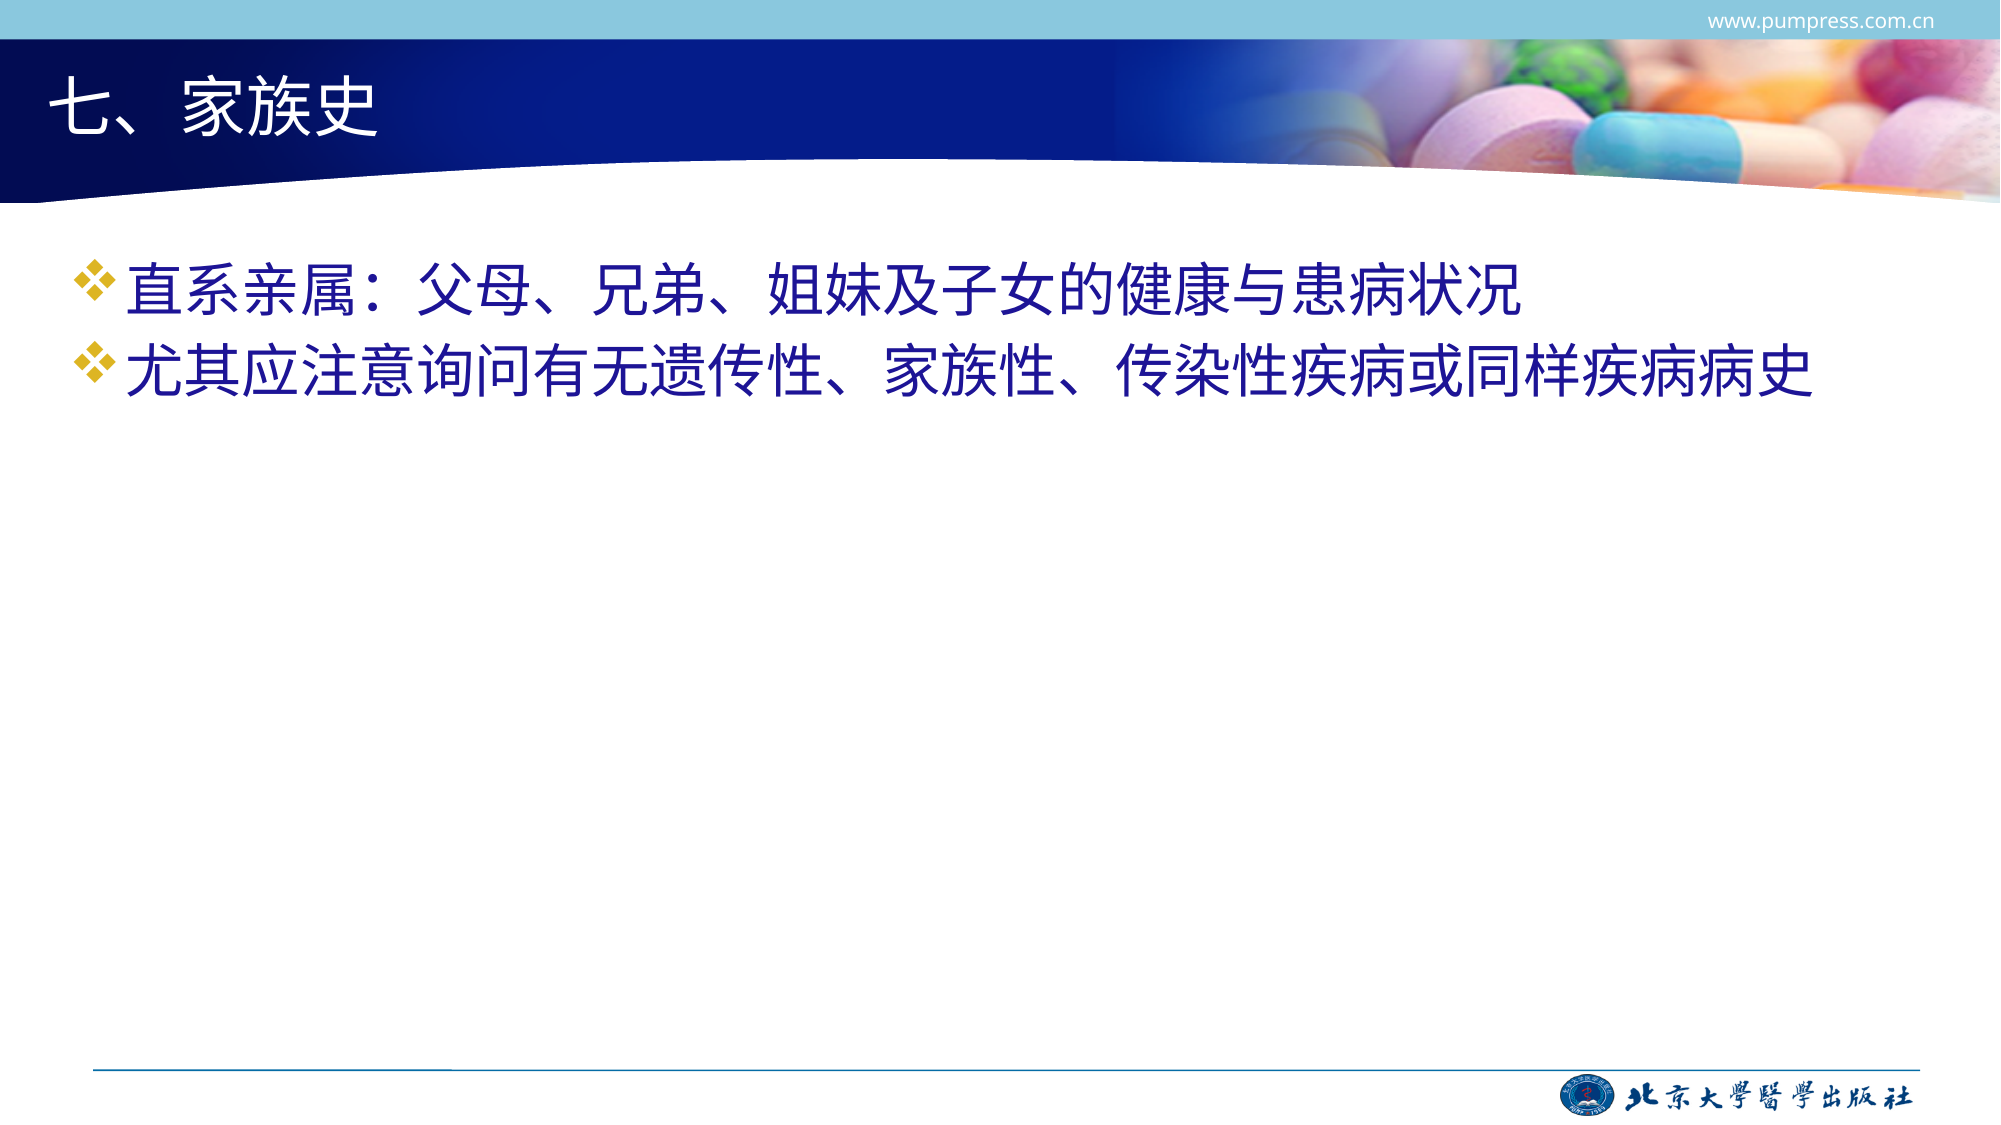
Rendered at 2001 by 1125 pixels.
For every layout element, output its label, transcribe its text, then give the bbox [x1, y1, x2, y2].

list 直系亲属：父母、兄弟、姐妹及子女的健康与患病状况 尤其应注意询问有无遗传性、家族性、传染性疾病或同样疾病病史 [53, 244, 1938, 1046]
picture [1560, 1074, 1915, 1118]
title 七、家族史 [30, 58, 1799, 152]
slide_number www.pumpress.com.cn [1366, 0, 1951, 38]
picture [0, 40, 2000, 203]
